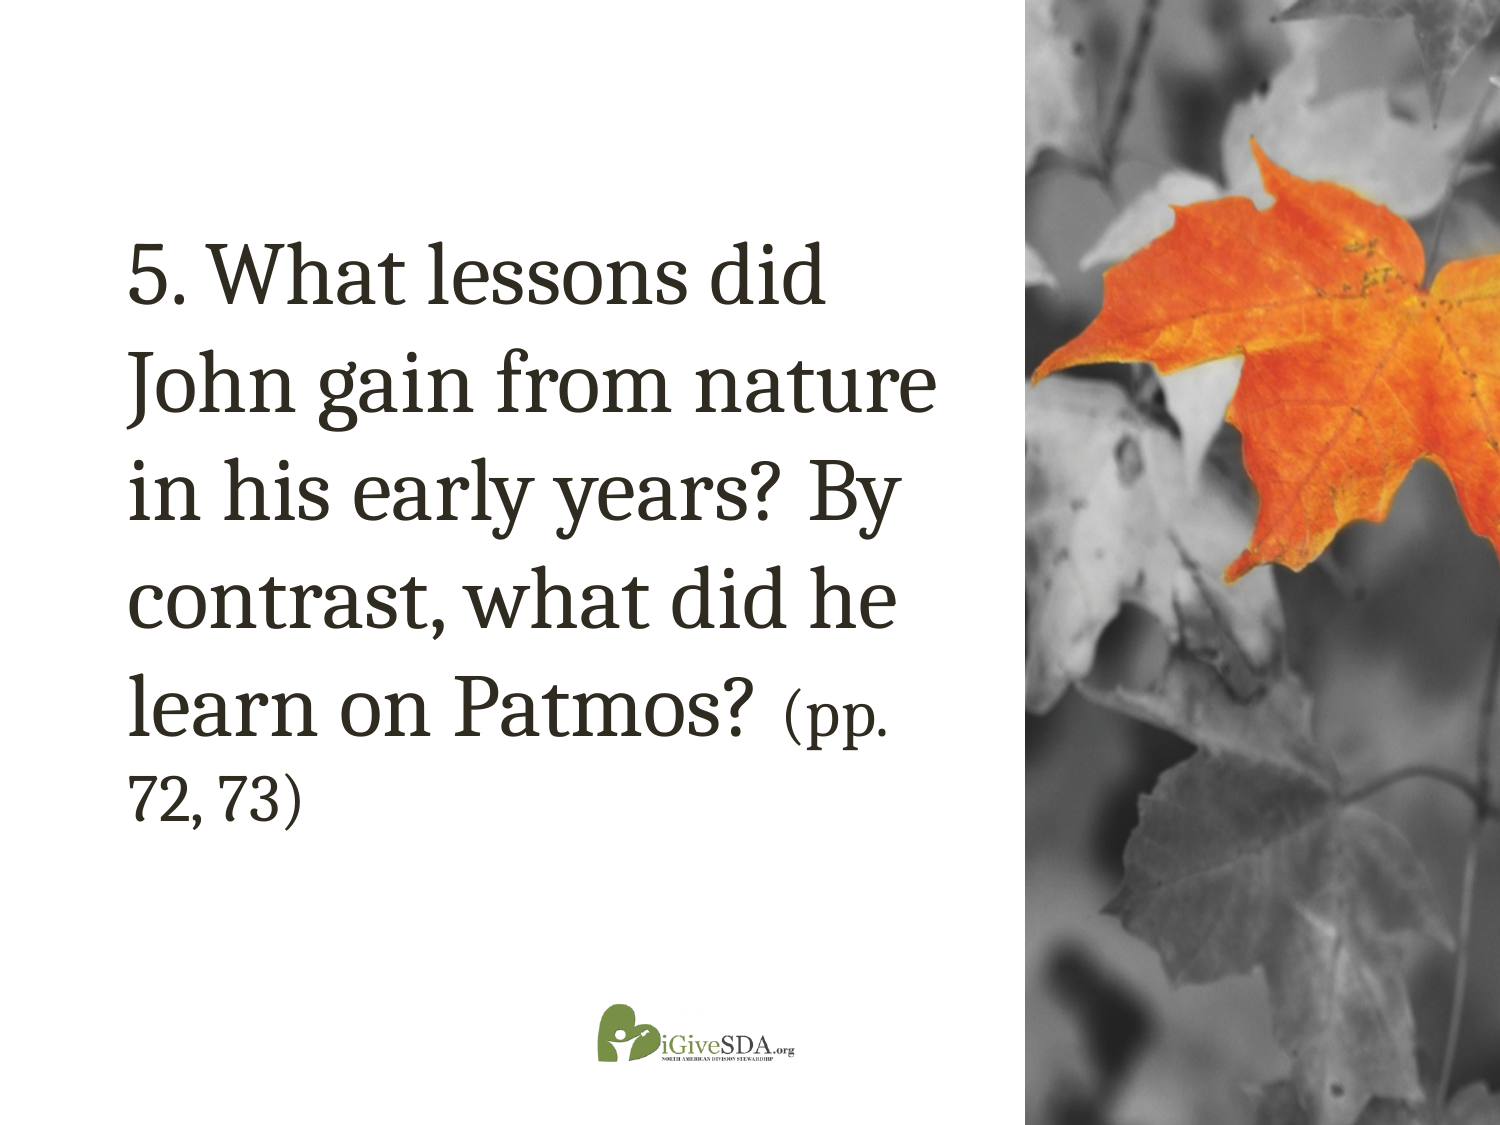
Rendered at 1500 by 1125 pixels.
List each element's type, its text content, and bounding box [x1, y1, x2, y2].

title 5. What lessons did John gain from nature in his early years? By contrast, what did he learn on Patmos? (pp. 72, 73) [112, 200, 963, 850]
picture [1024, 0, 1500, 1125]
picture [580, 989, 804, 1077]
